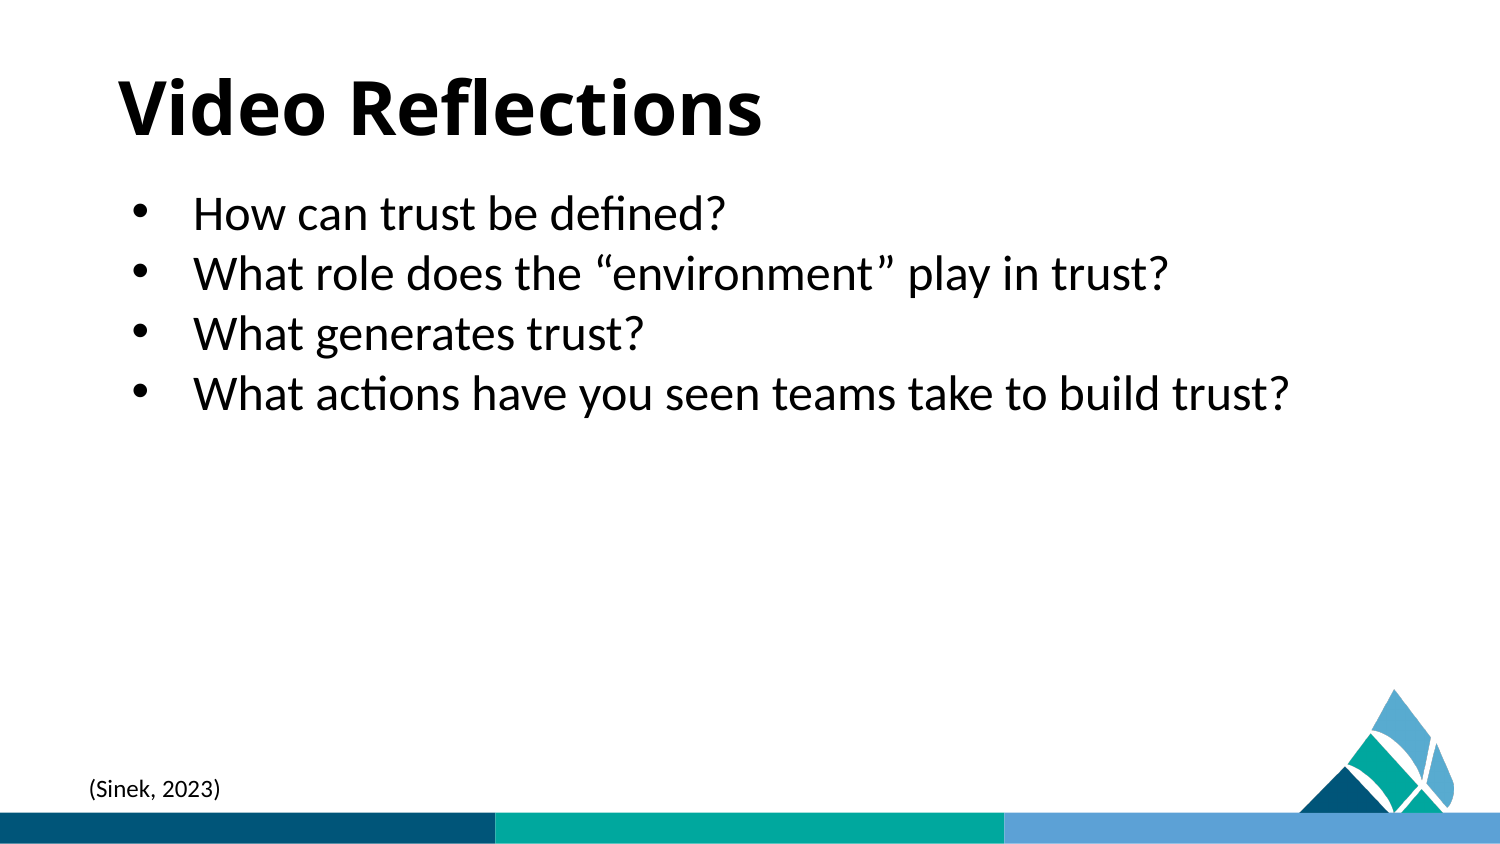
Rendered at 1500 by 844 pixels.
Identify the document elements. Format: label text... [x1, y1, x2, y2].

picture [1299, 689, 1454, 813]
text_box (Sinek, 2023) [73, 765, 1397, 810]
title Video Reflections [103, 44, 1397, 165]
list How can trust be defined? What role does the “environment” play in trust? What generates trust? What actions have you seen teams take to build trust? [103, 165, 1397, 666]
